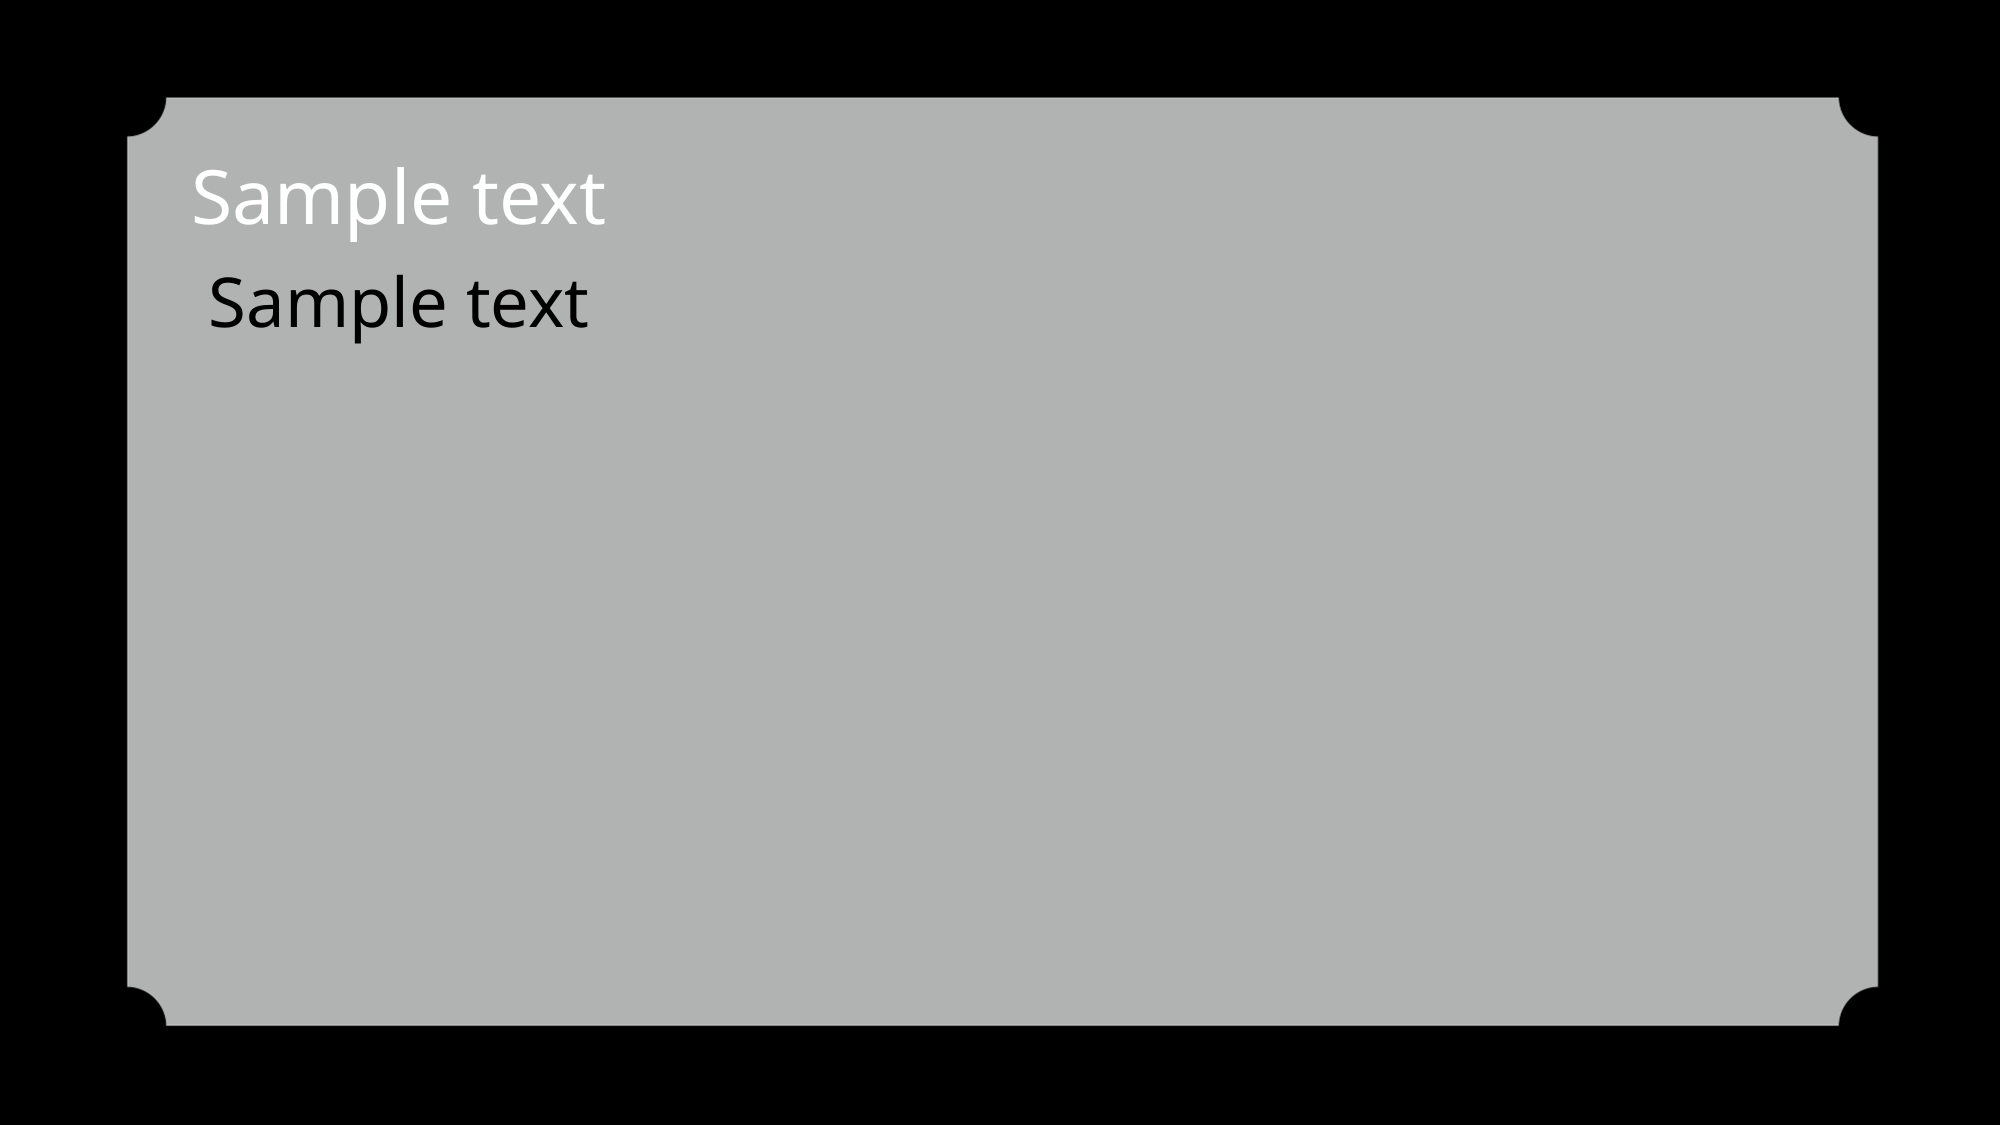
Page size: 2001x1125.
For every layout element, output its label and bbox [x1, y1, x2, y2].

text_box [121, 88, 1879, 1028]
